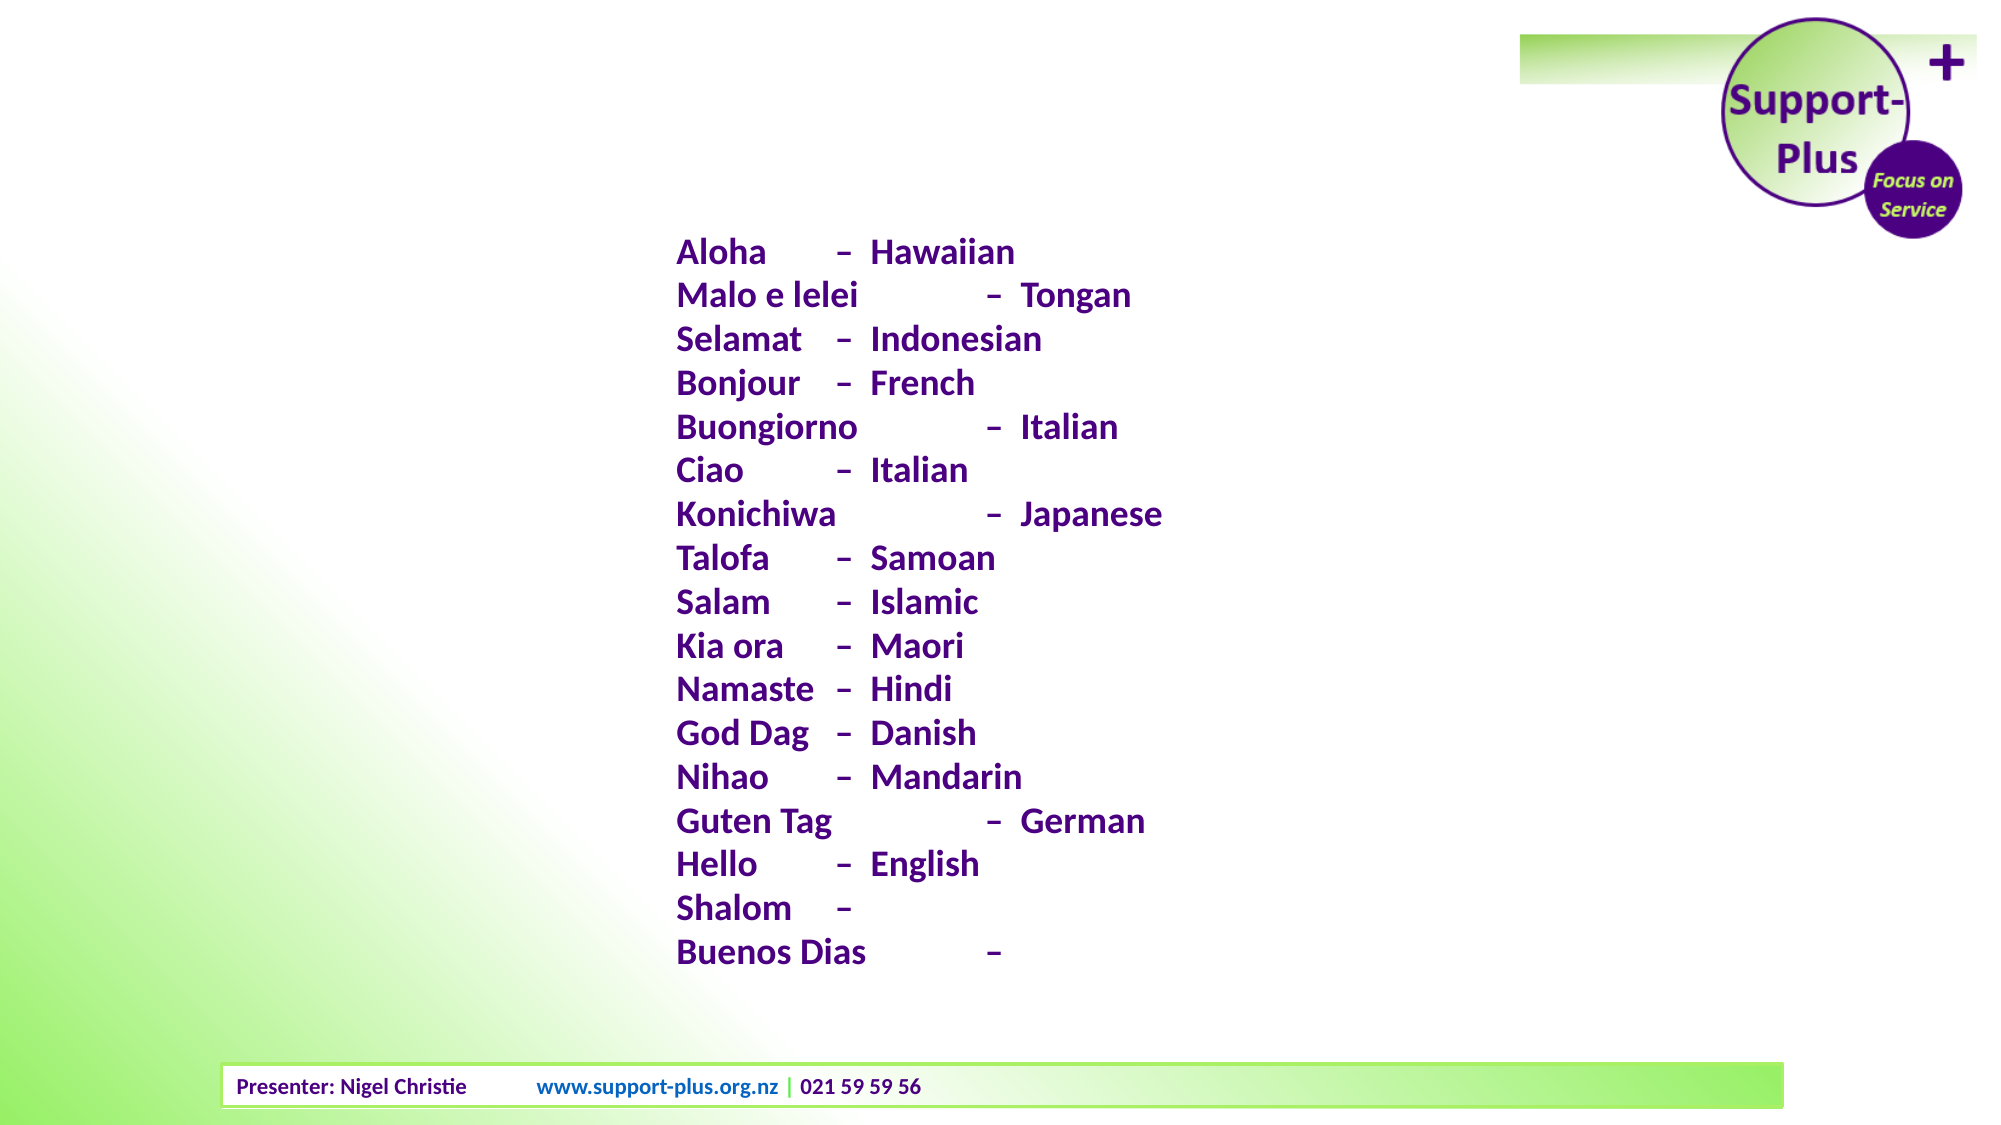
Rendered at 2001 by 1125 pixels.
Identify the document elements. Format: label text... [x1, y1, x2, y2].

text_box Aloha – Hawaiian Malo e lelei – Tongan Selamat – Indonesian Bonjour – French Buongiorno – Italian Ciao – Italian Konichiwa – Japanese Talofa – Samoan Salam – Islamic Kia ora – Maori Namaste – Hindi God Dag – Danish Nihao – Mandarin Guten Tag – German Hello – English Shalom – Buenos Dias – [500, 239, 1500, 980]
picture [1514, 15, 1983, 246]
text_box Presenter: Nigel Christie www.support-plus.org.nz | 021 59 59 56 [221, 1063, 1783, 1107]
